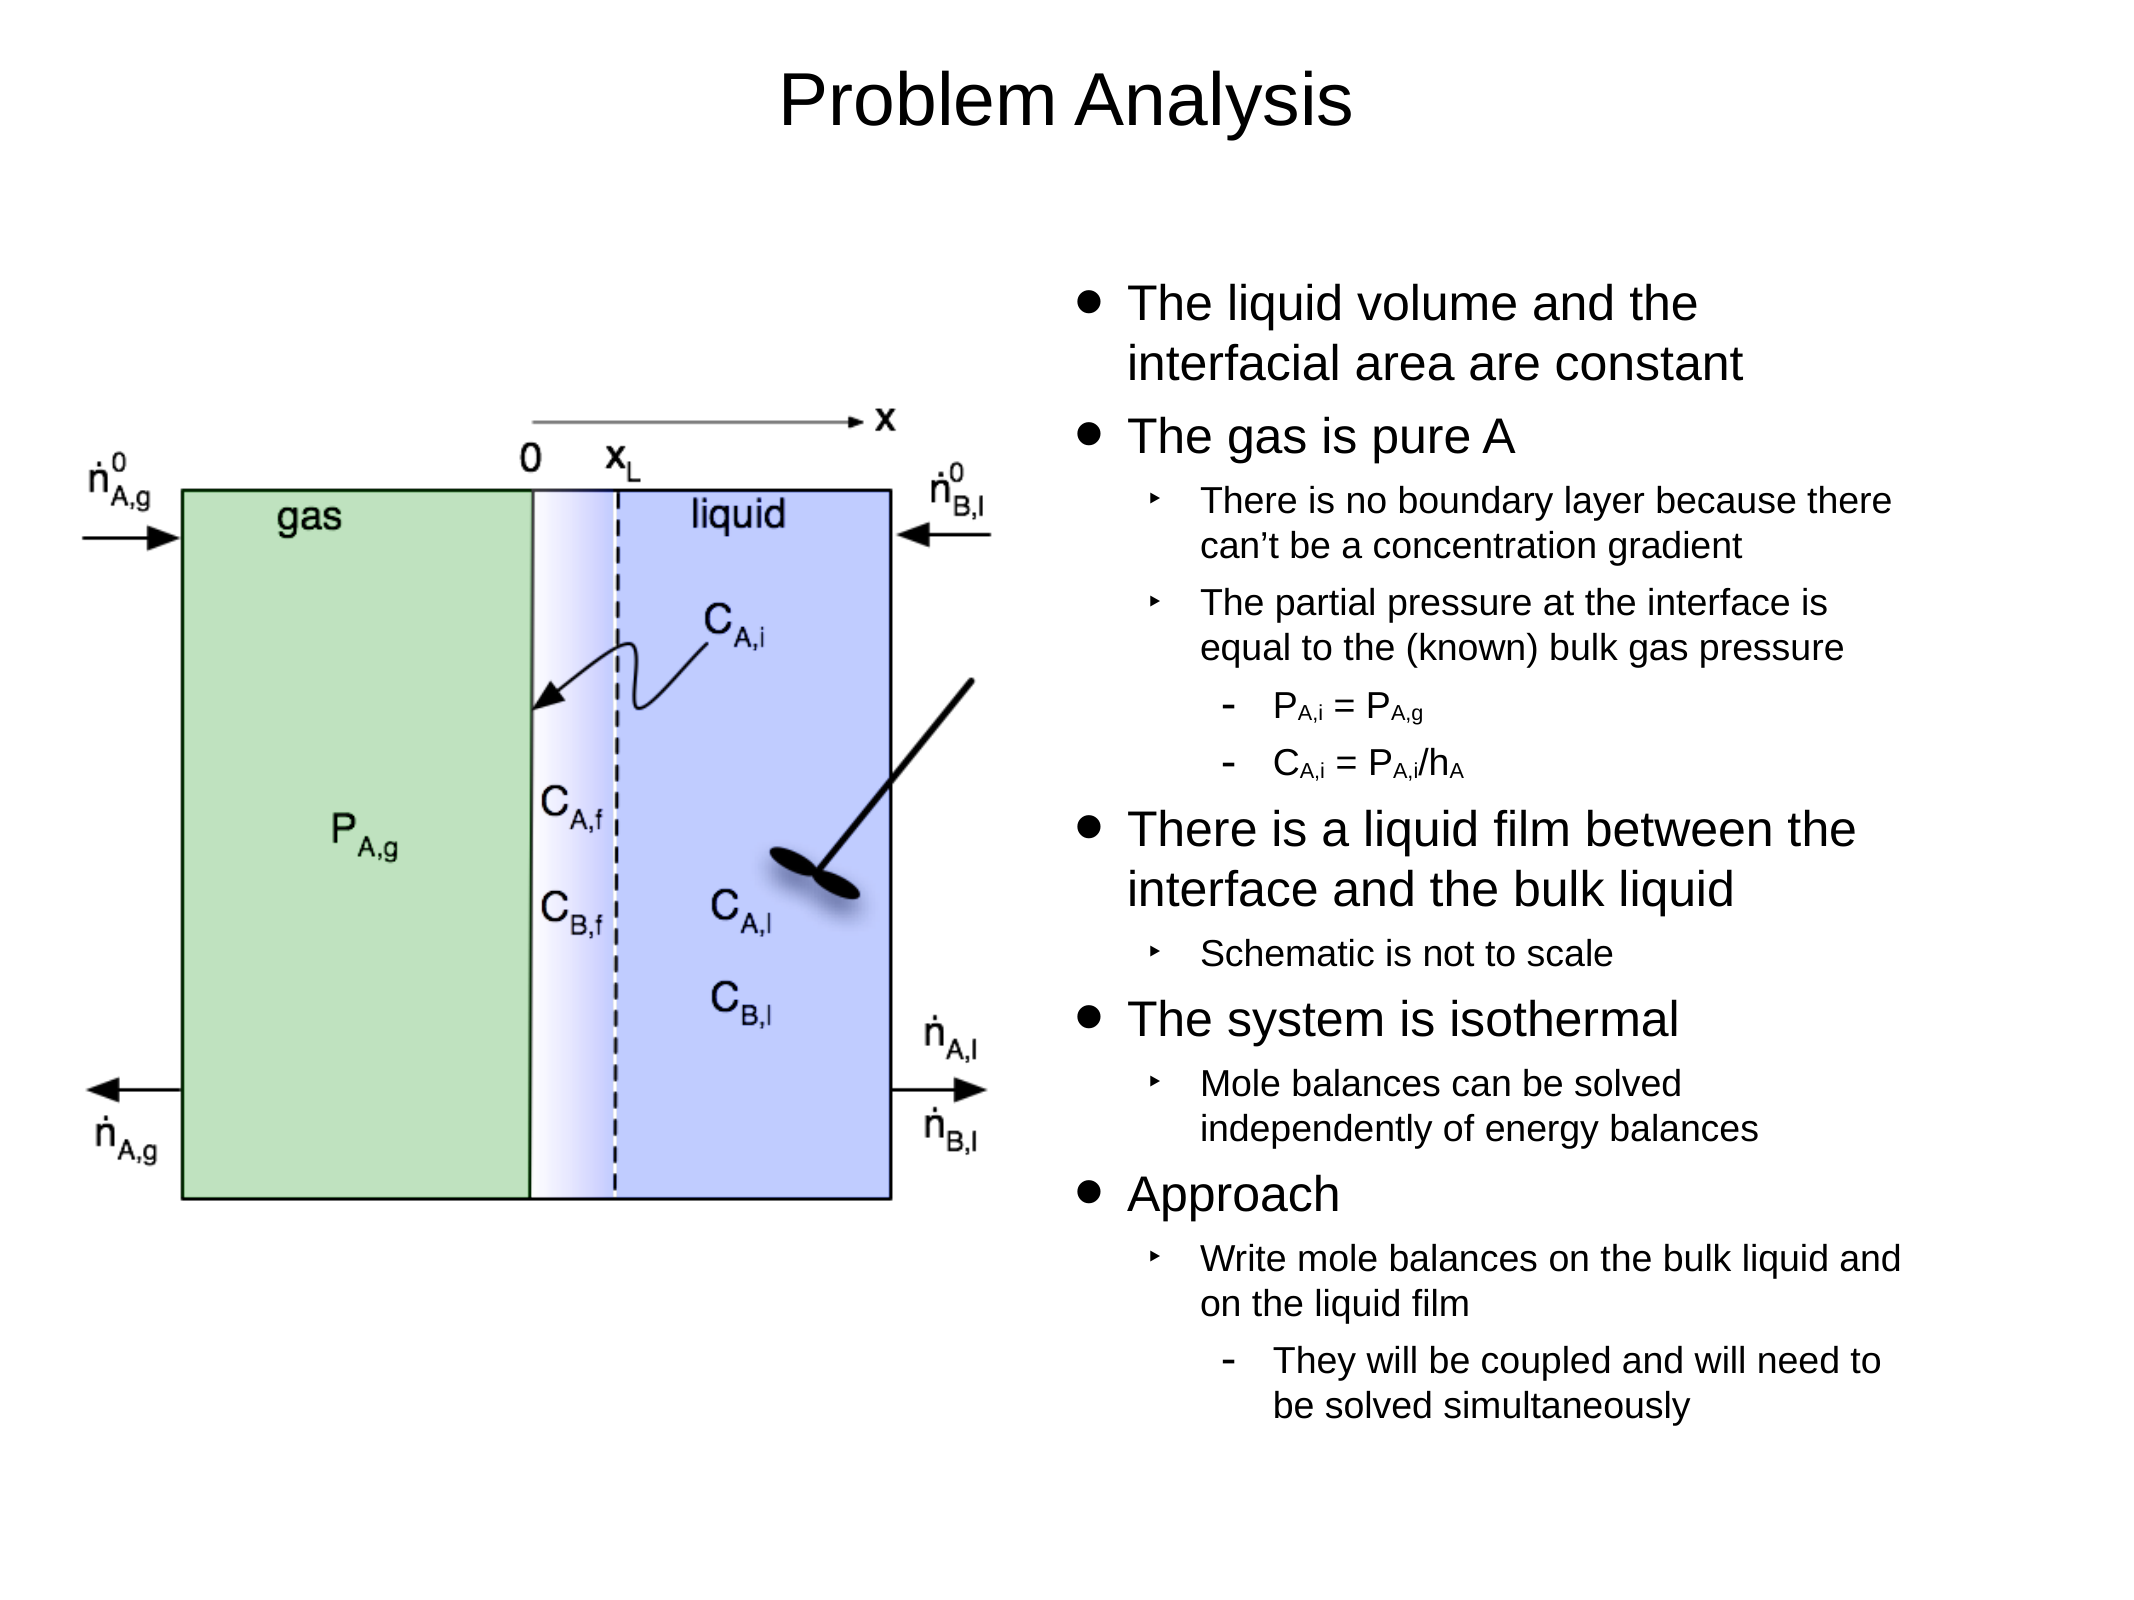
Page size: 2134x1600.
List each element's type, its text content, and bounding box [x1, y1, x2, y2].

title Problem Analysis [208, 41, 1925, 250]
picture [45, 363, 1063, 1235]
list The liquid volume and the interfacial area are constant The gas is pure A There is no boundary layer because there can’t be a concentration gradient The partial pressure at the interface is equal to the (known) bulk gas pressure PA,i = PA,g CA,i = PA,i/hA There is a liquid film between the interface and the bulk liquid Schematic is not to scale The system is isothermal Mole balances can be solved independently of energy balances Approach Write mole balances on the bulk liquid and on the liquid film They will be coupled and will need to be solved simultaneously [1066, 262, 1925, 1461]
